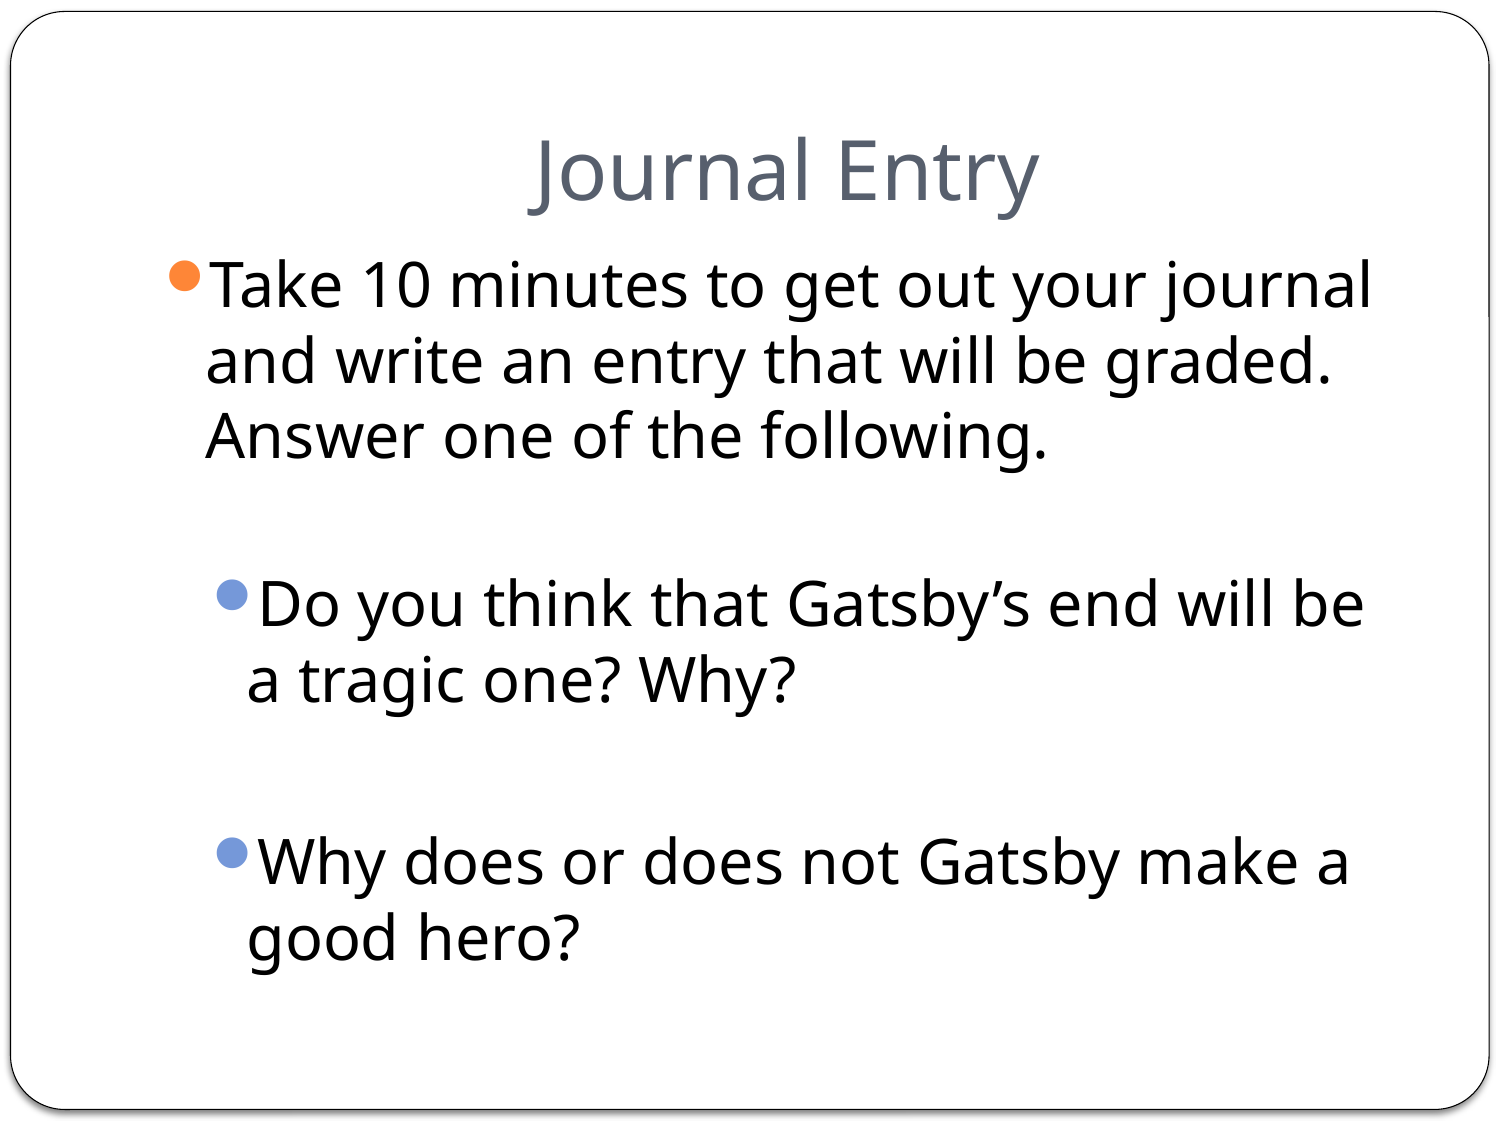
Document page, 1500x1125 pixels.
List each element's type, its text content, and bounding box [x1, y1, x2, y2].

title Journal Entry [150, 45, 1425, 233]
list Take 10 minutes to get out your journal and write an entry that will be graded. Answer one of the following. Do you think that Gatsby’s end will be a tragic one? Why? Why does or does not Gatsby make a good hero? [150, 237, 1425, 988]
